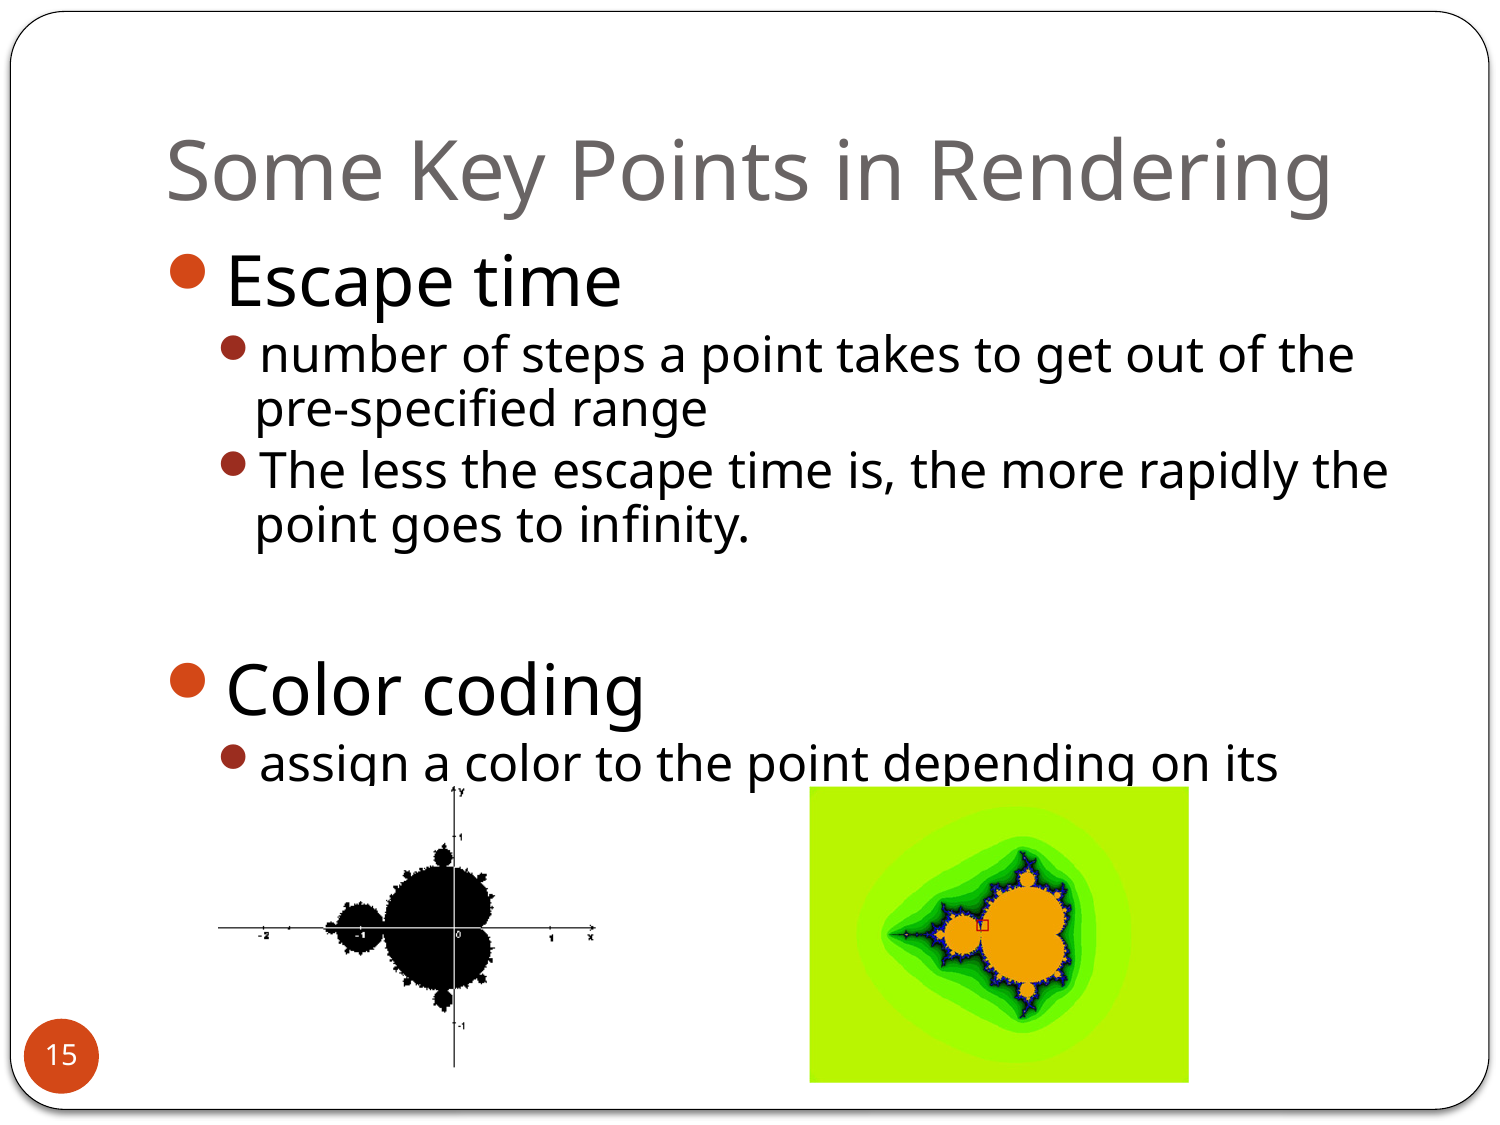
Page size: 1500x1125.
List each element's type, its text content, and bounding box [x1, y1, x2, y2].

list Escape time number of steps a point takes to get out of the pre-specified range The less the escape time is, the more rapidly the point goes to infinity. Color coding assign a color to the point depending on its escape time [150, 237, 1425, 988]
title Some Key Points in Rendering [150, 45, 1425, 233]
picture [218, 786, 597, 1071]
picture [808, 786, 1190, 1083]
slide_number 15 [23, 1018, 99, 1094]
